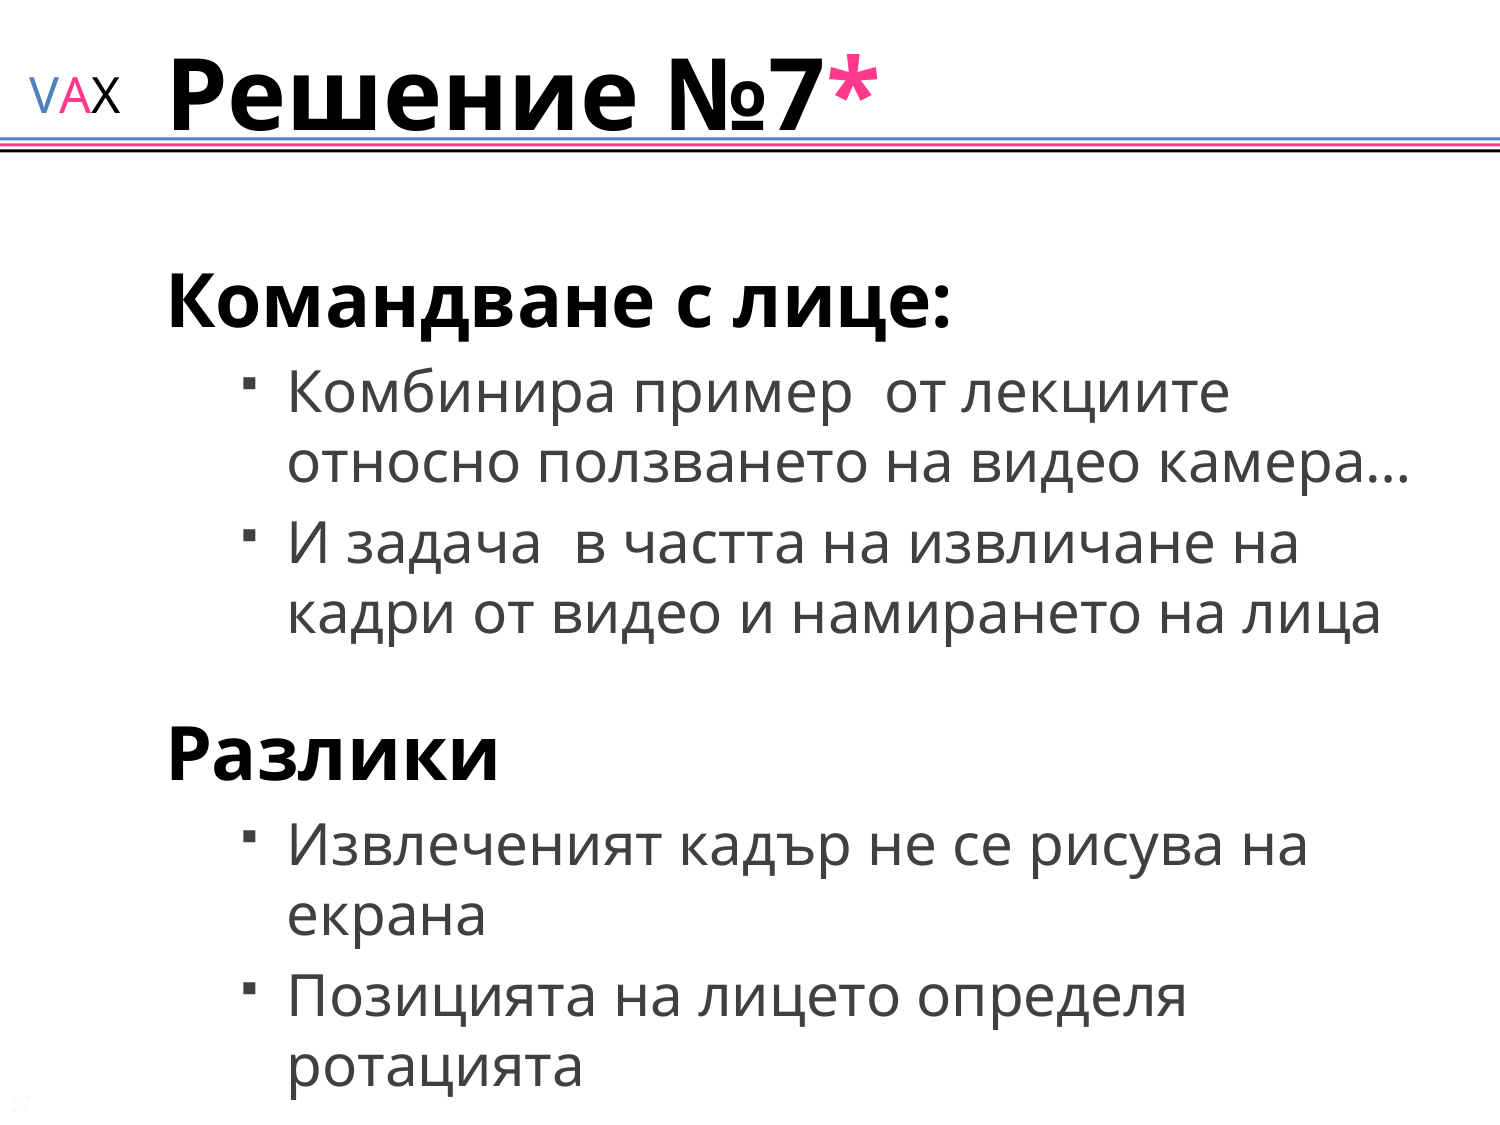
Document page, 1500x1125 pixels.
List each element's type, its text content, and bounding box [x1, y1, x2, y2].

title Решение №7* [0, 37, 1500, 144]
